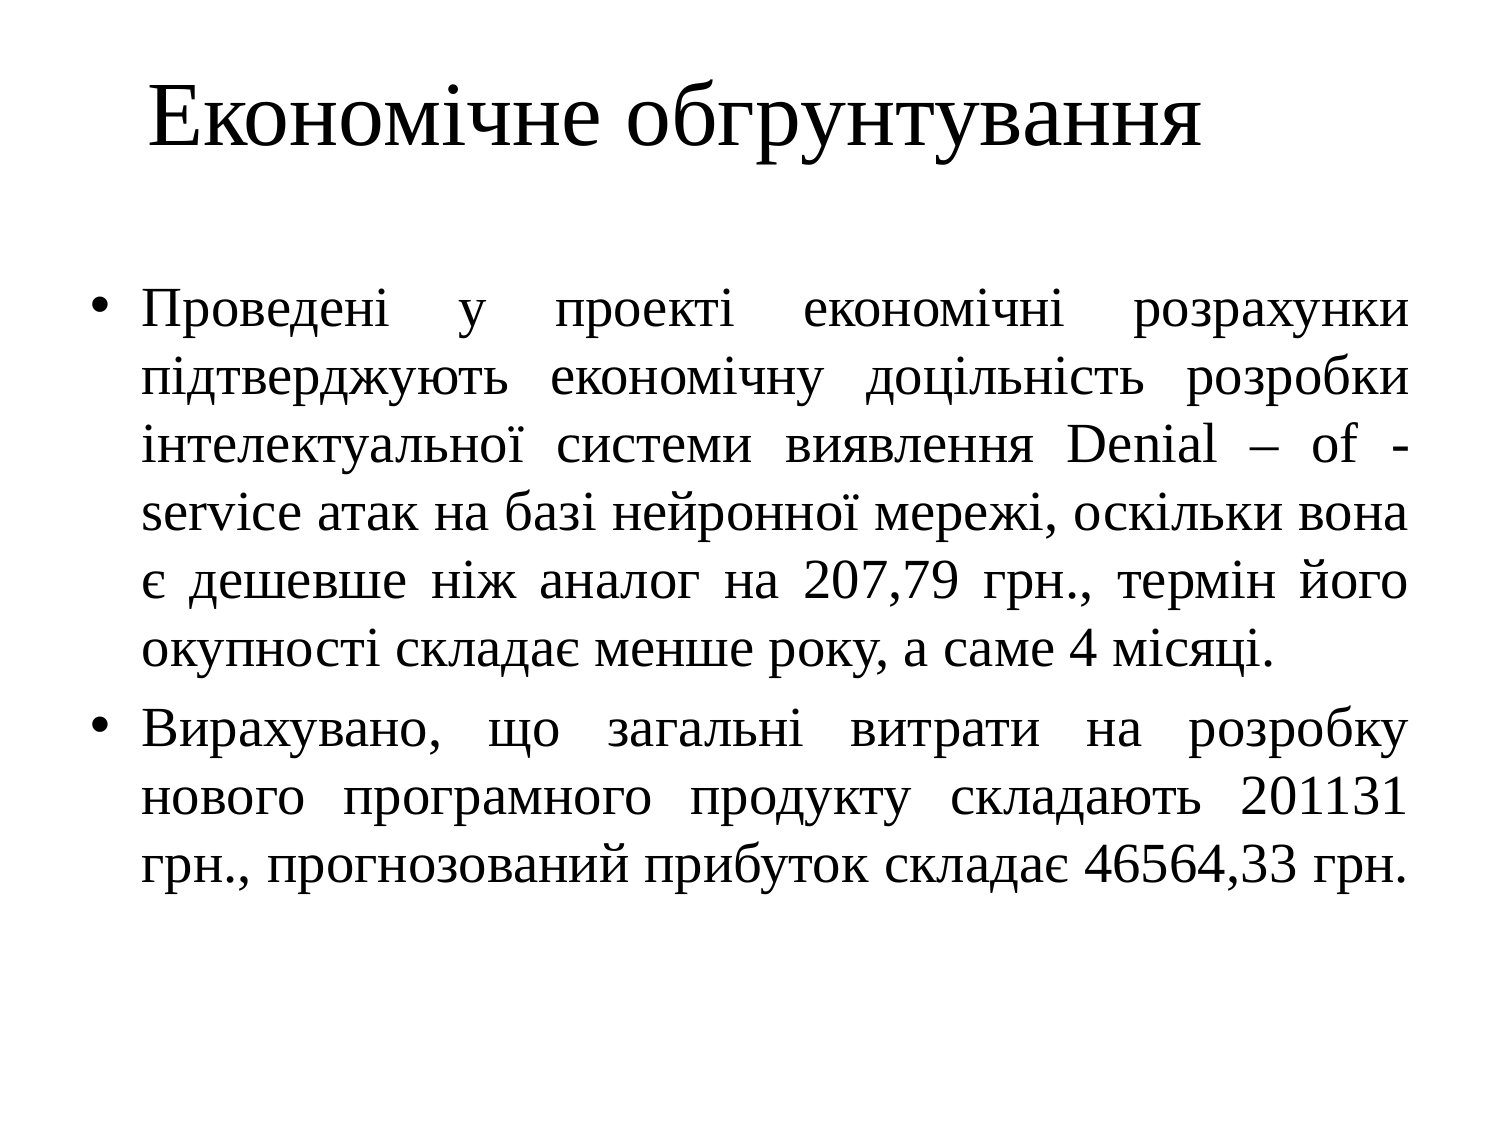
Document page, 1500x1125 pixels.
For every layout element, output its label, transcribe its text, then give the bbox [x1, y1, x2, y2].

list Проведені у проекті економічні розрахунки підтверджують економічну доцільність розробки інтелектуальної системи виявлення Denial – of - service атак на базі нейронної мережі, оскільки вона є дешевше ніж аналог на 207,79 грн., термін його окупності складає менше року, а саме 4 місяці. Вирахувано, що загальні витрати на розробку нового програмного продукту складають 201131 грн., прогнозований прибуток складає 46564,33 грн. [75, 262, 1425, 1005]
title Економічне обгрунтування [75, 45, 1300, 173]
